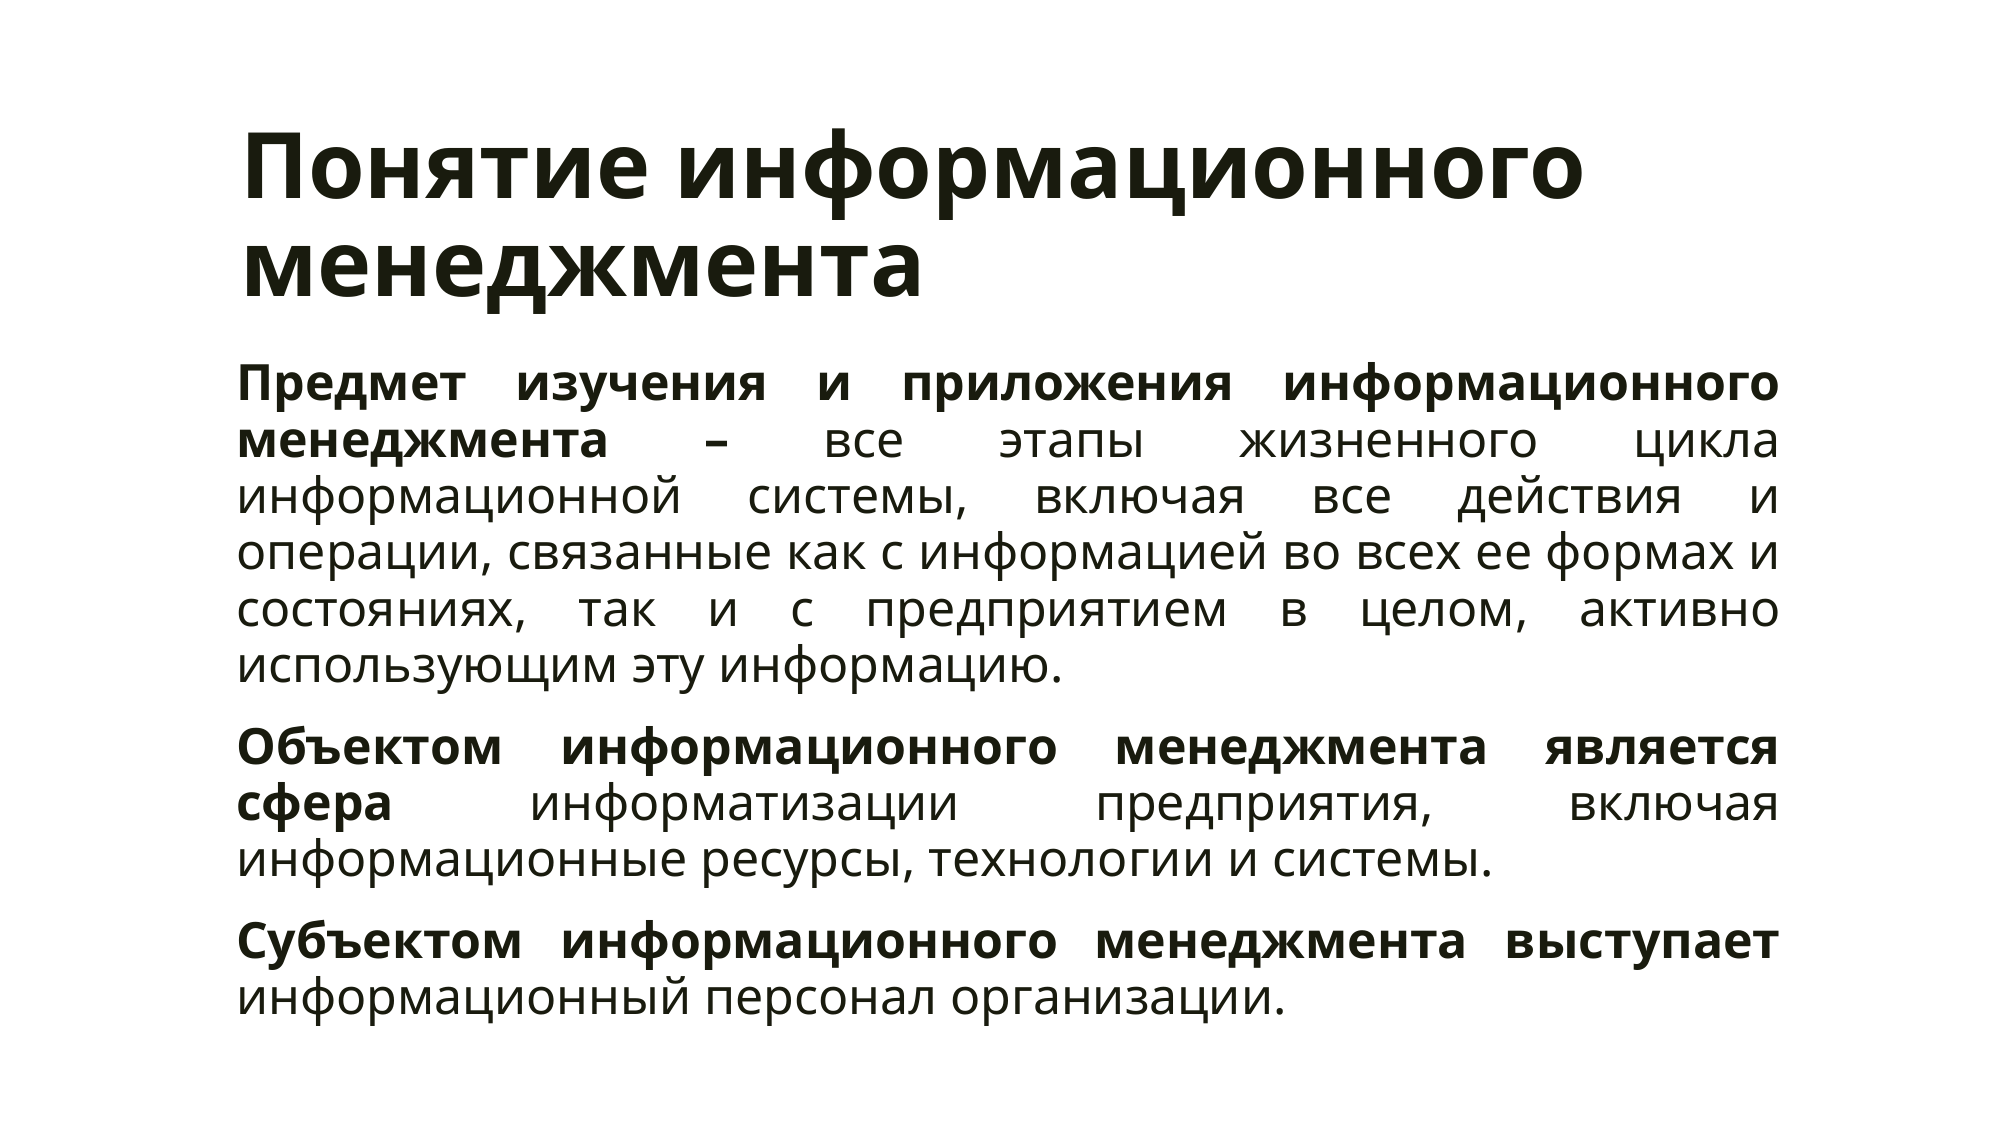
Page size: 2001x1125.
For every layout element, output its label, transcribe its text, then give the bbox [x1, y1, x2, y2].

title Понятие информационного менеджмента [225, 112, 1800, 357]
list Предмет изучения и приложения информационного менеджмента – все этапы жизненного цикла информационной системы, включая все действия и операции, связанные как с информацией во всех ее формах и состояниях, так и с предприятием в целом, активно использующим эту информацию. Объектом информационного менеджмента является сфера информатизации предприятия, включая информационные ресурсы, технологии и системы. Субъектом информационного менеджмента выступает информационный персонал организации. [221, 348, 1797, 1024]
